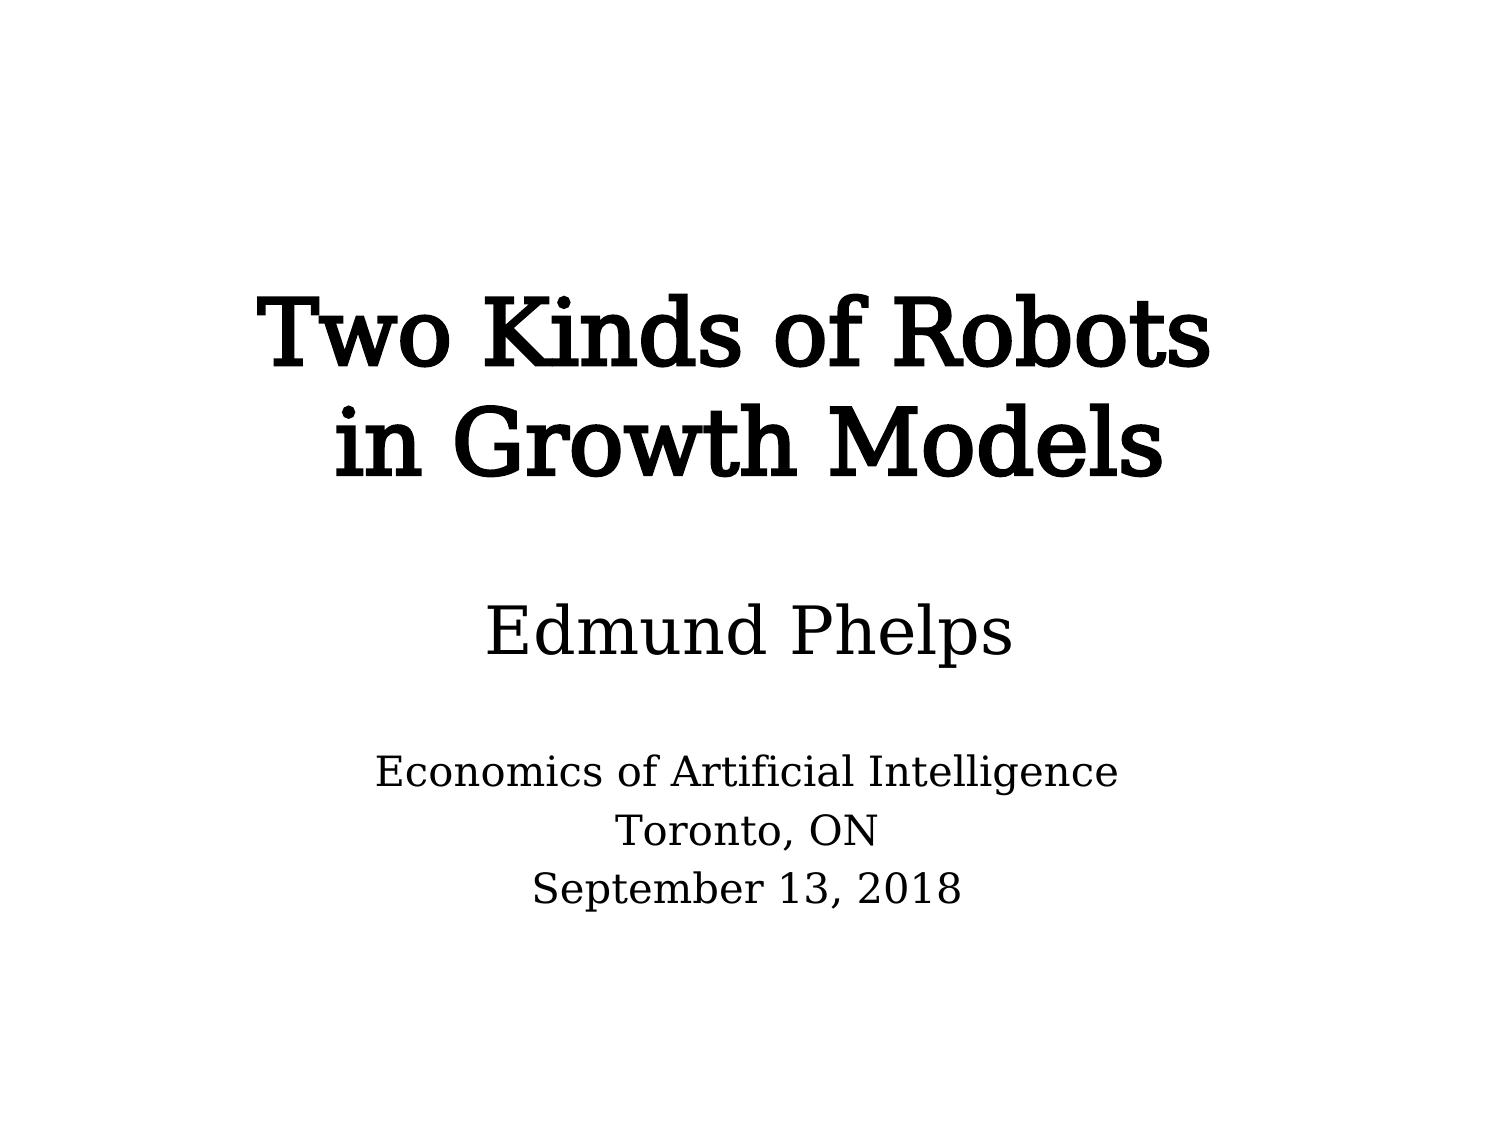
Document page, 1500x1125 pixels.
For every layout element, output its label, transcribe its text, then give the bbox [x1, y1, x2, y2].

text_box Edmund Phelps [0, 580, 1500, 676]
subtitle Economics of Artificial Intelligence Toronto, ON September 13, 2018 [0, 737, 1498, 1025]
title Two Kinds of Robots in Growth Models [0, 262, 1500, 504]
